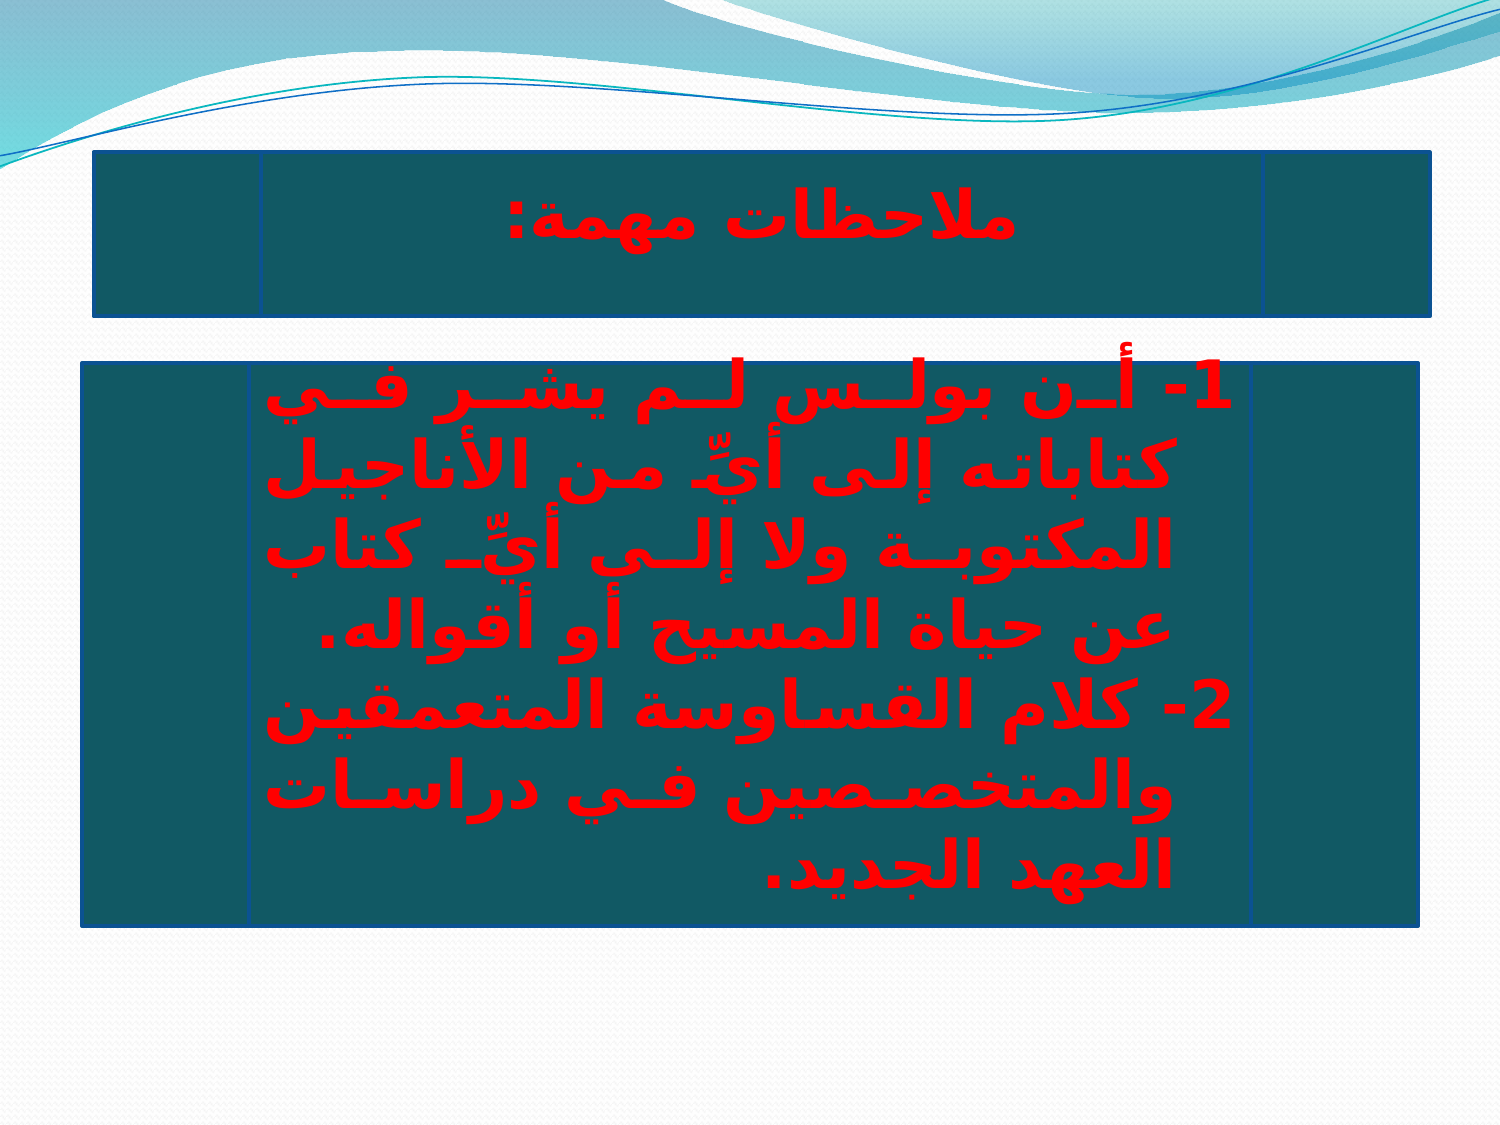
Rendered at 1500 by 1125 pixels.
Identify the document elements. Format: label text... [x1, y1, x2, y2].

text_box ملاحظات مهمة: [92, 150, 1432, 318]
text_box 1- أن بولس لم يشر في كتاباته إلى أيِّ من الأناجيل المكتوبة ولا إلى أيِّ كتاب عن حياة المسيح أو أقواله. 2- كلام القساوسة المتعمقين والمتخصصين في دراسات العهد الجديد. [80, 361, 1420, 928]
